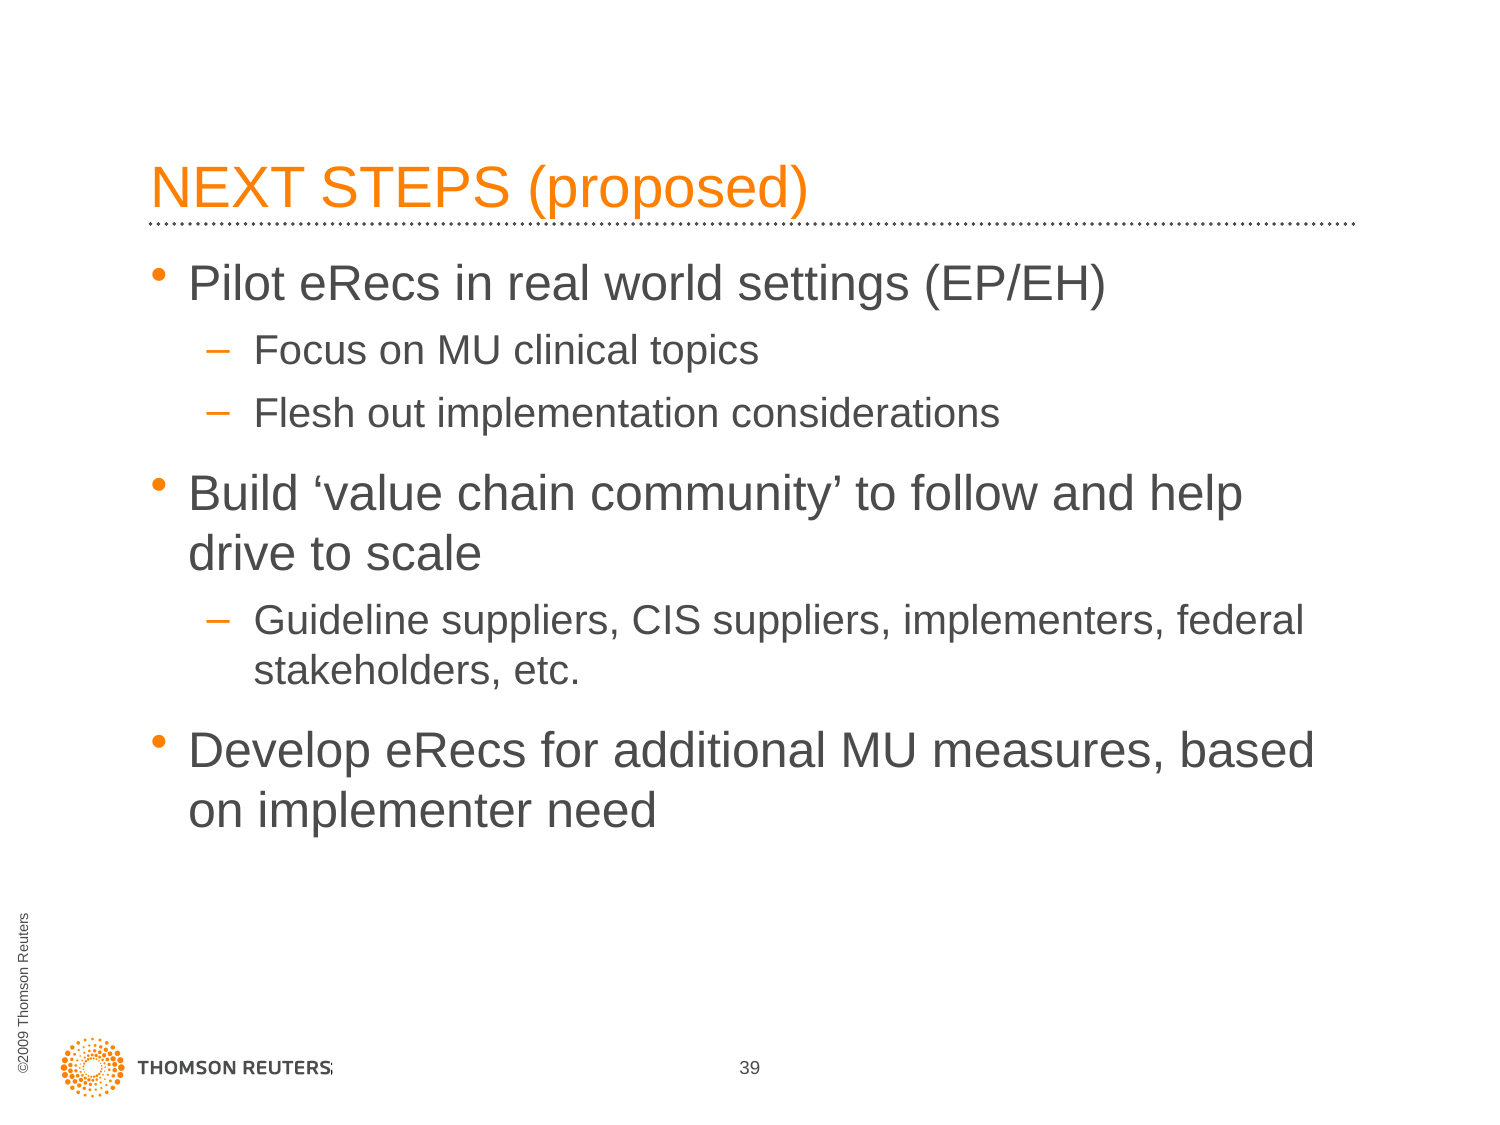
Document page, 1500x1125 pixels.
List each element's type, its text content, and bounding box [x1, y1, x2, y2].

title NEXT STEPS (proposed) [150, 82, 1360, 221]
list Pilot eRecs in real world settings (EP/EH) Focus on MU clinical topics Flesh out implementation considerations Build ‘value chain community’ to follow and help drive to scale Guideline suppliers, CIS suppliers, implementers, federal stakeholders, etc. Develop eRecs for additional MU measures, based on implementer need [150, 250, 1360, 1001]
picture [60, 1037, 333, 1125]
text_box 39 [700, 1048, 776, 1087]
